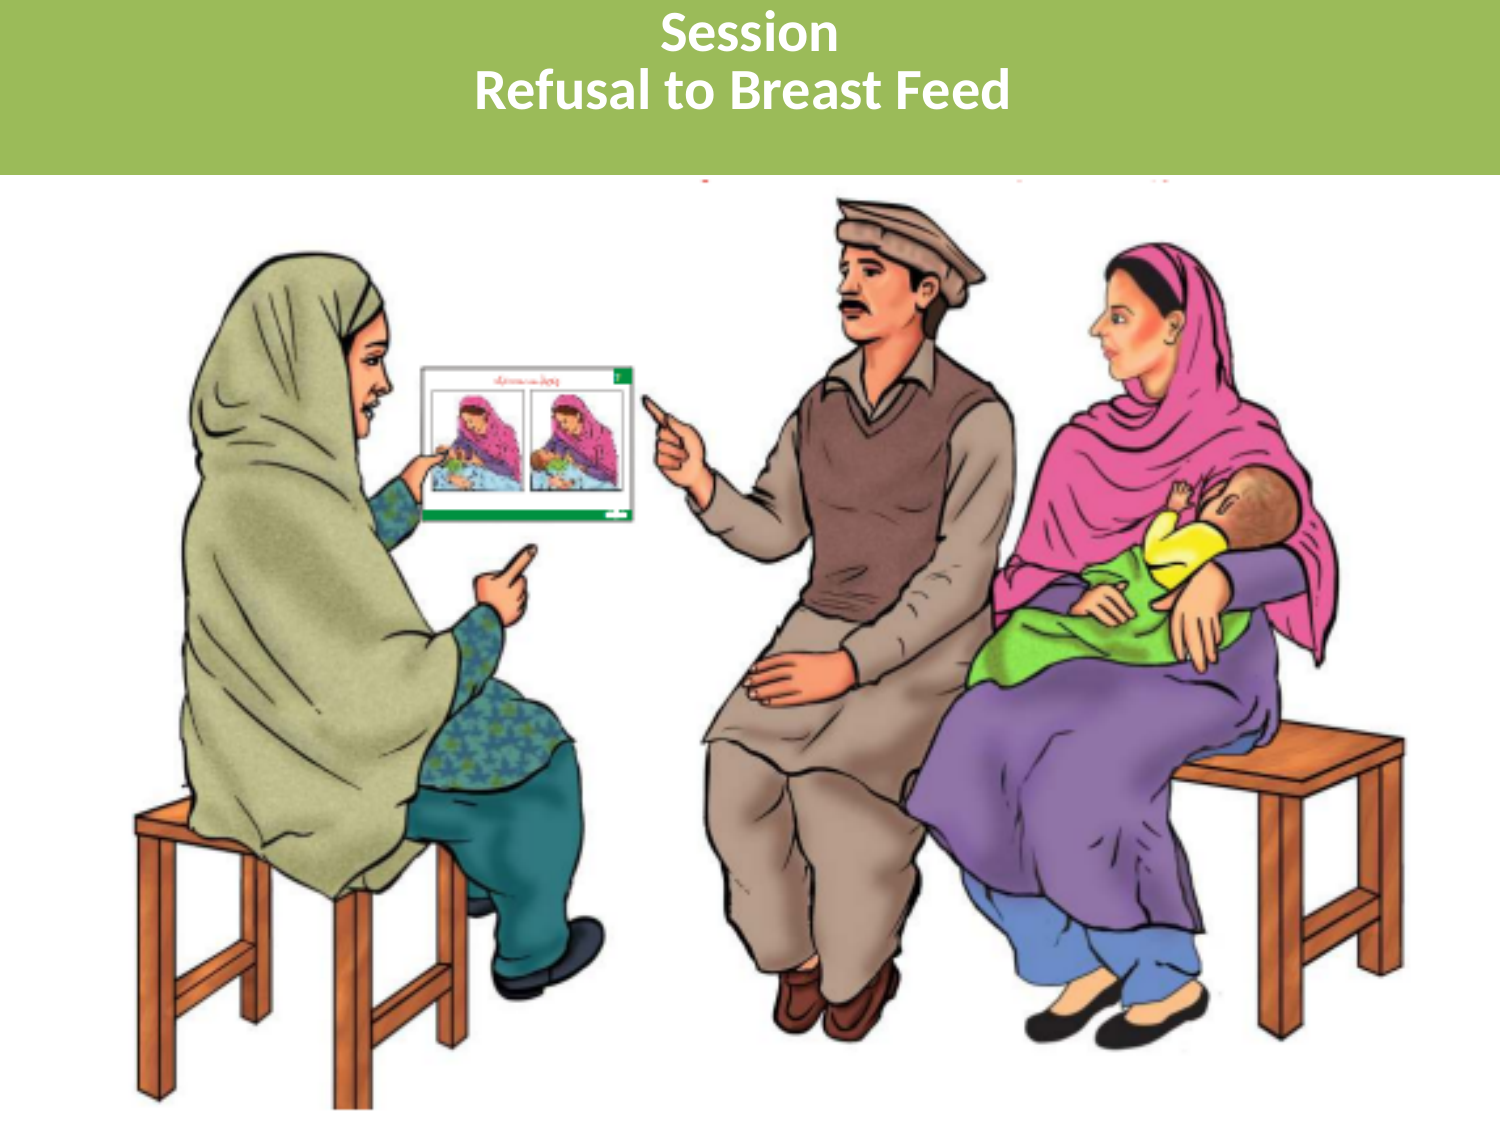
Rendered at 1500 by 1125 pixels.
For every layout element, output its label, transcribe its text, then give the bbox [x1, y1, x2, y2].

picture [124, 177, 1413, 1113]
text_box Session Refusal to Breast Feed [0, 0, 1500, 175]
